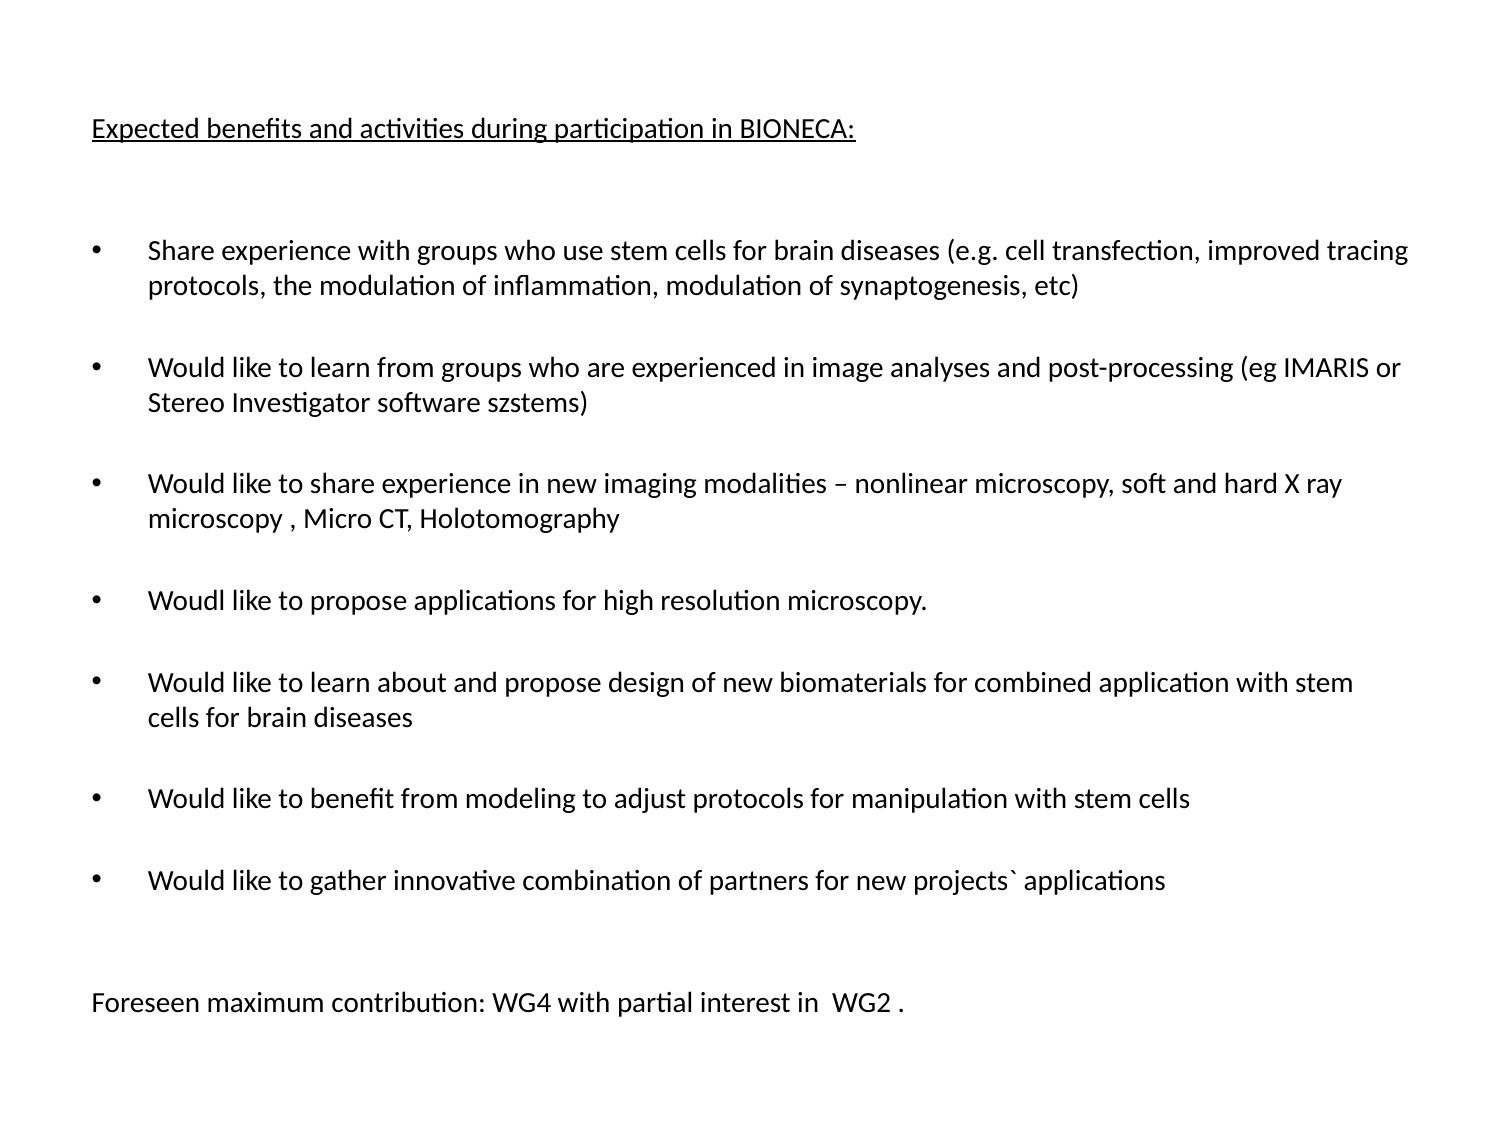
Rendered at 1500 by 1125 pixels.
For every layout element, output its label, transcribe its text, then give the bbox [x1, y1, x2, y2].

list Expected benefits and activities during participation in BIONECA: Share experience with groups who use stem cells for brain diseases (e.g. cell transfection, improved tracing protocols, the modulation of inflammation, modulation of synaptogenesis, etc) Would like to learn from groups who are experienced in image analyses and post-processing (eg IMARIS or Stereo Investigator software szstems) Would like to share experience in new imaging modalities – nonlinear microscopy, soft and hard X ray microscopy , Micro CT, Holotomography Woudl like to propose applications for high resolution microscopy. Would like to learn about and propose design of new biomaterials for combined application with stem cells for brain diseases Would like to benefit from modeling to adjust protocols for manipulation with stem cells Would like to gather innovative combination of partners for new projects` applications Foreseen maximum contribution: WG4 with partial interest in WG2 . [76, 101, 1427, 845]
